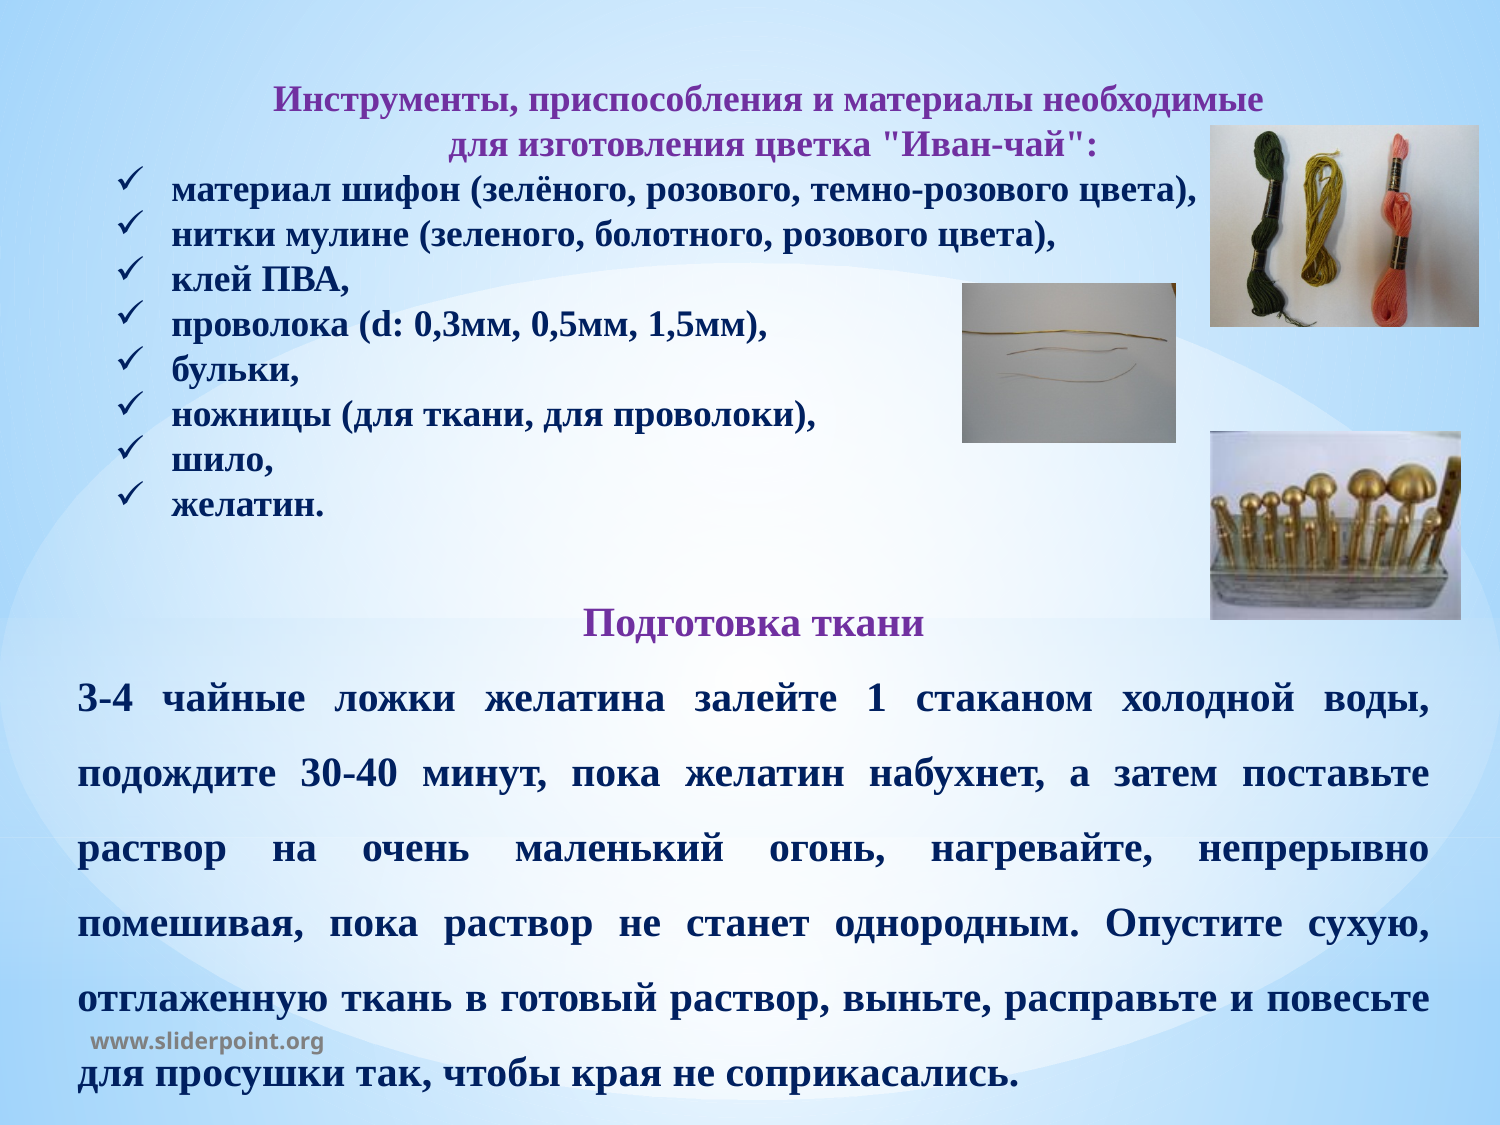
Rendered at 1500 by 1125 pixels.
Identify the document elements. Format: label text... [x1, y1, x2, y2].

picture [962, 283, 1176, 444]
picture [1210, 125, 1479, 327]
text_box Инструменты, приспособления и материалы необходимые для изготовления цветка "Иван-чай": материал шифон (зелёного, розового, темно-розового цвета), нитки мулине (зеленого, болотного, розового цвета), клей ПВА, проволока (d: 0,3мм, 0,5мм, 1,5мм), бульки, ножницы (для ткани, для проволоки), шило, желатин. [100, 66, 1447, 532]
footer www.sliderpoint.org [75, 1012, 625, 1073]
picture [1210, 431, 1461, 620]
text_box Подготовка ткани 3-4 чайные ложки желатина залейте 1 стаканом холодной воды, подождите 30-40 минут, пока желатин набухнет, а затем поставьте раствор на очень маленький огонь, нагревайте, непрерывно помешивая, пока раствор не станет однородным. Опустите сухую, отглаженную ткань в готовый раствор, выньте, расправьте и повесьте для просушки так, чтобы края не соприкасались. [62, 562, 1445, 1103]
